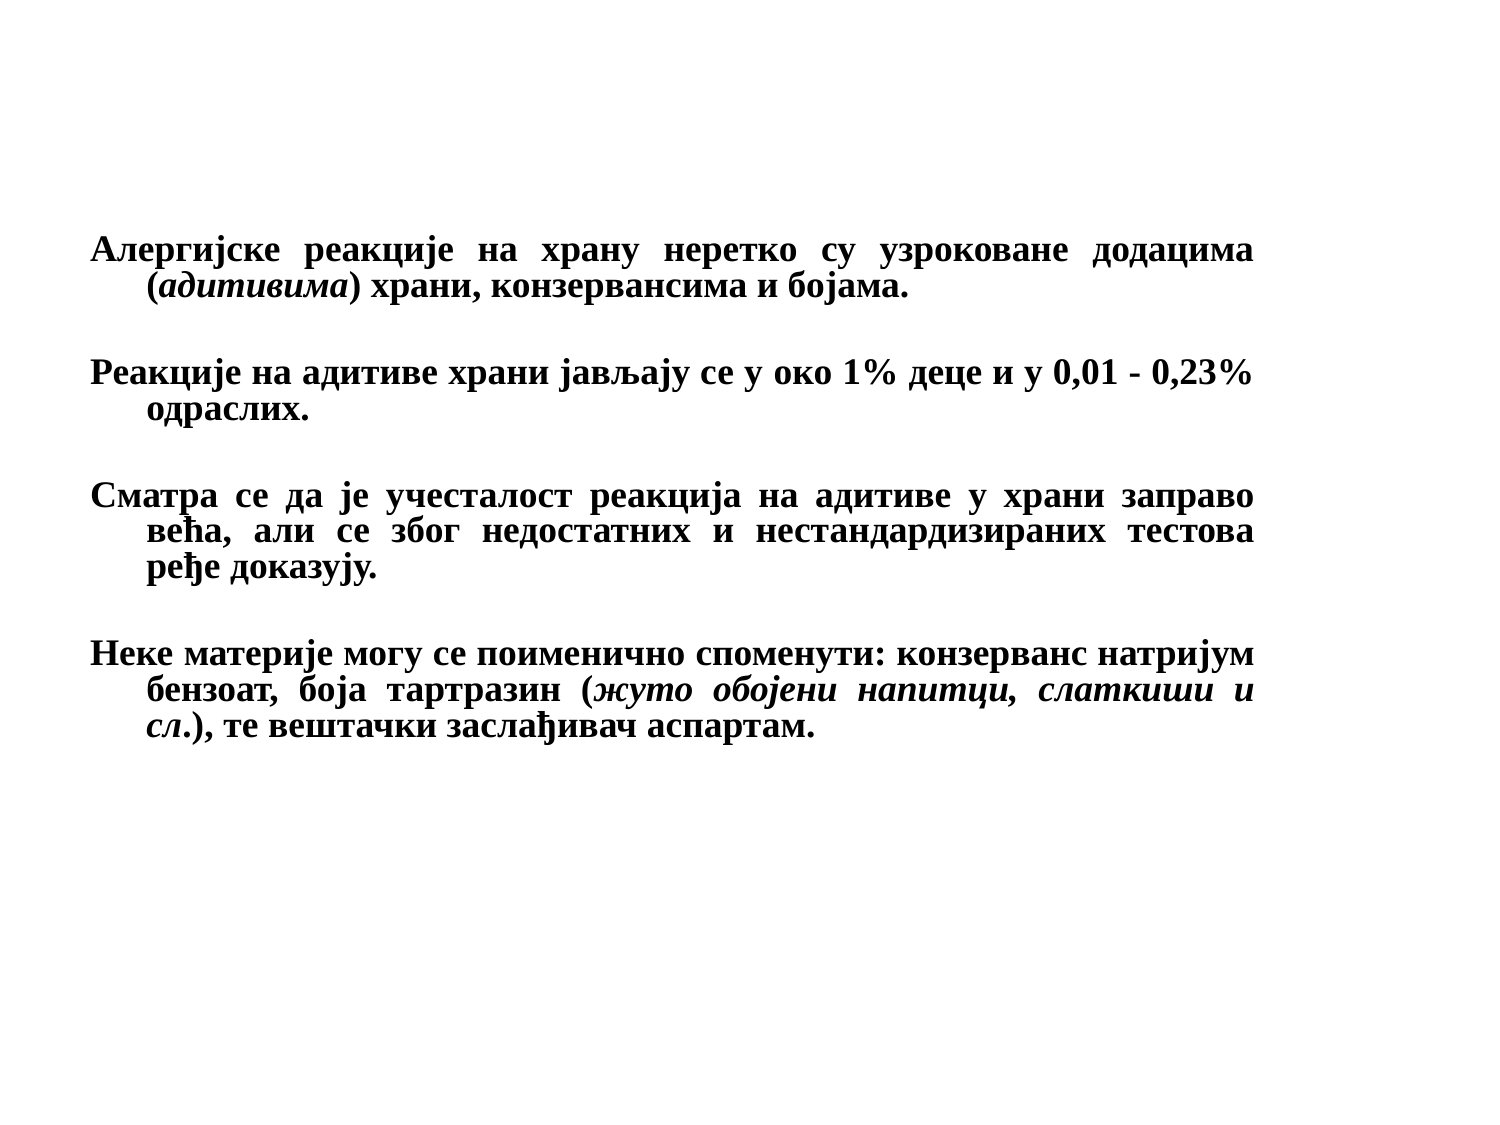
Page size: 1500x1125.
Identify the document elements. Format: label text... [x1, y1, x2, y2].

list Алергијске реакције на храну неретко су узроковане додацима (адитивима) храни, конзервансима и бојама. Реакције на адитиве храни јављају се у око 1% деце и у 0,01 - 0,23% одраслих. Сматра се да је учесталост реакција на адитиве у храни заправо већа, али се због недостатних и нестандардизираних тестова ређе доказују. Неке материје могу се поименично споменути: конзерванс натријум бензоат, боја тартразин (жуто обојени напитци, слаткиши и сл.), те вештачки заслађивач аспартам. [75, 224, 1270, 950]
